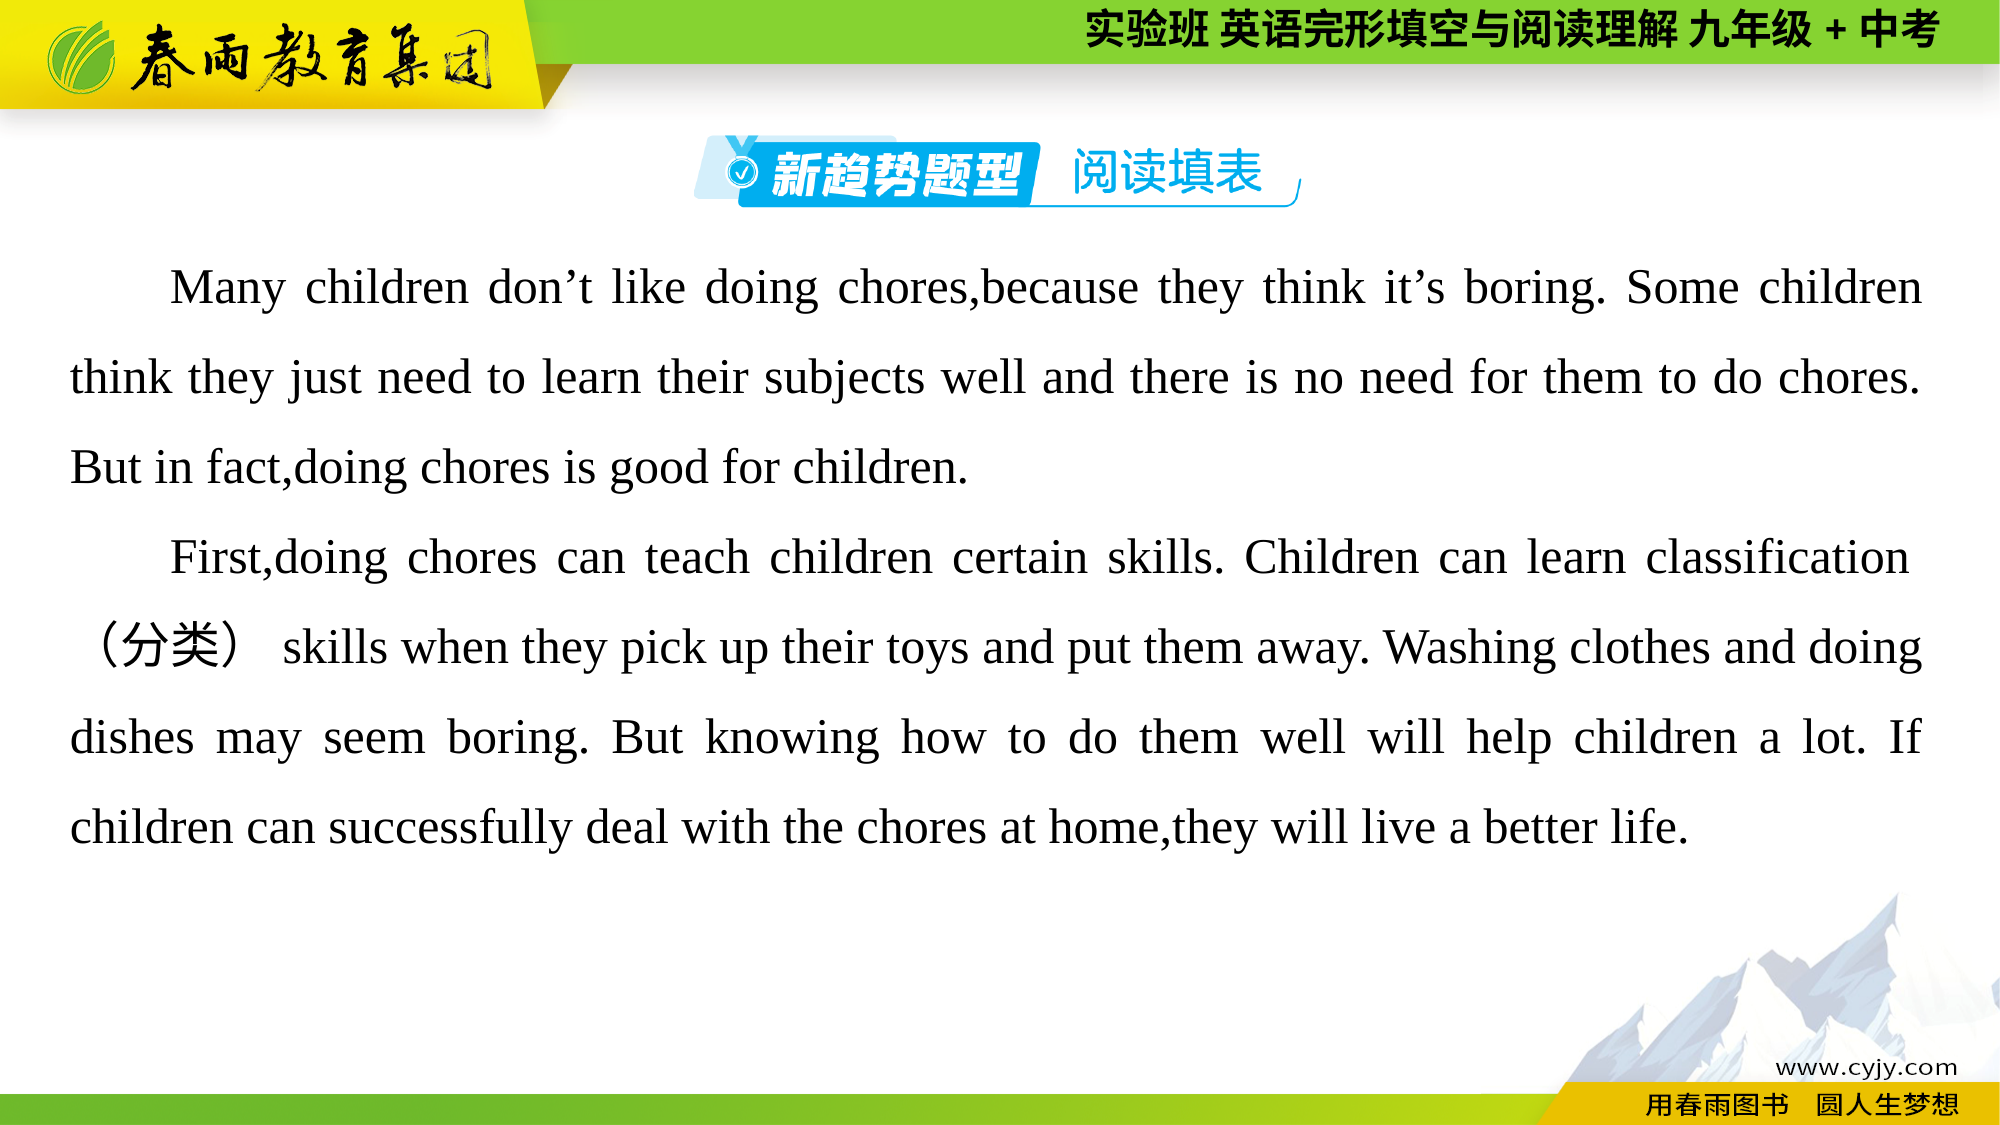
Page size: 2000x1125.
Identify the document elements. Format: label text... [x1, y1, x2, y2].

picture [0, 0, 2000, 1125]
list Many children don’t like doing chores,because they think it’s boring. Some children think they just need to learn their subjects well and there is no need for them to do chores. But in fact,doing chores is good for children. First,doing chores can teach children certain skills. Children can learn classification（分类）skills when they pick up their toys and put them away. Washing clothes and doing dishes may seem boring. But knowing how to do them well will help children a lot. If children can successfully deal with the chores at home,they will live a better life. [54, 216, 1939, 868]
